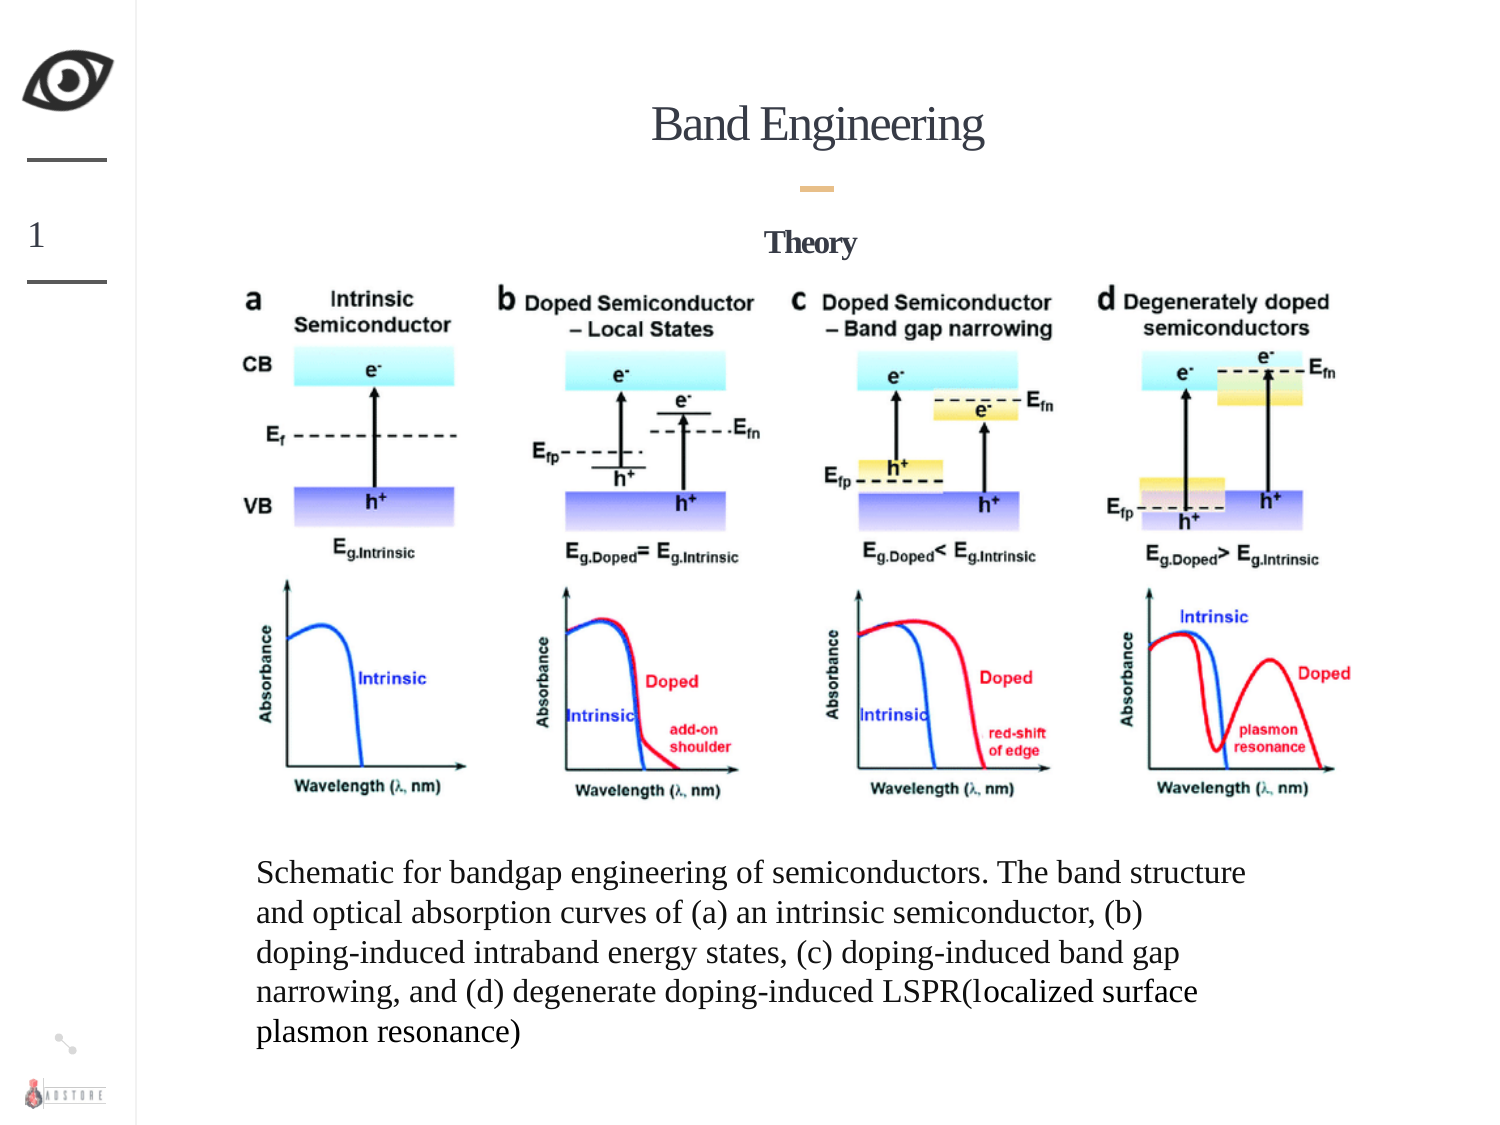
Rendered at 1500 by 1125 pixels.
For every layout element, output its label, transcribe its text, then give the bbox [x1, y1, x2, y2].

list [241, 282, 1352, 807]
list Theory [137, 208, 1486, 283]
list 1 [26, 160, 108, 283]
title Band Engineering [136, 80, 1500, 161]
picture [25, 1078, 106, 1109]
text_box Schematic for bandgap engineering of semiconductors. The band structure and optical absorption curves of (a) an intrinsic semiconductor, (b) doping-induced intraband energy states, (c) doping-induced band gap narrowing, and (d) degenerate doping-induced LSPR(localized surface plasmon resonance) [241, 842, 1264, 1057]
picture [0, 23, 134, 137]
